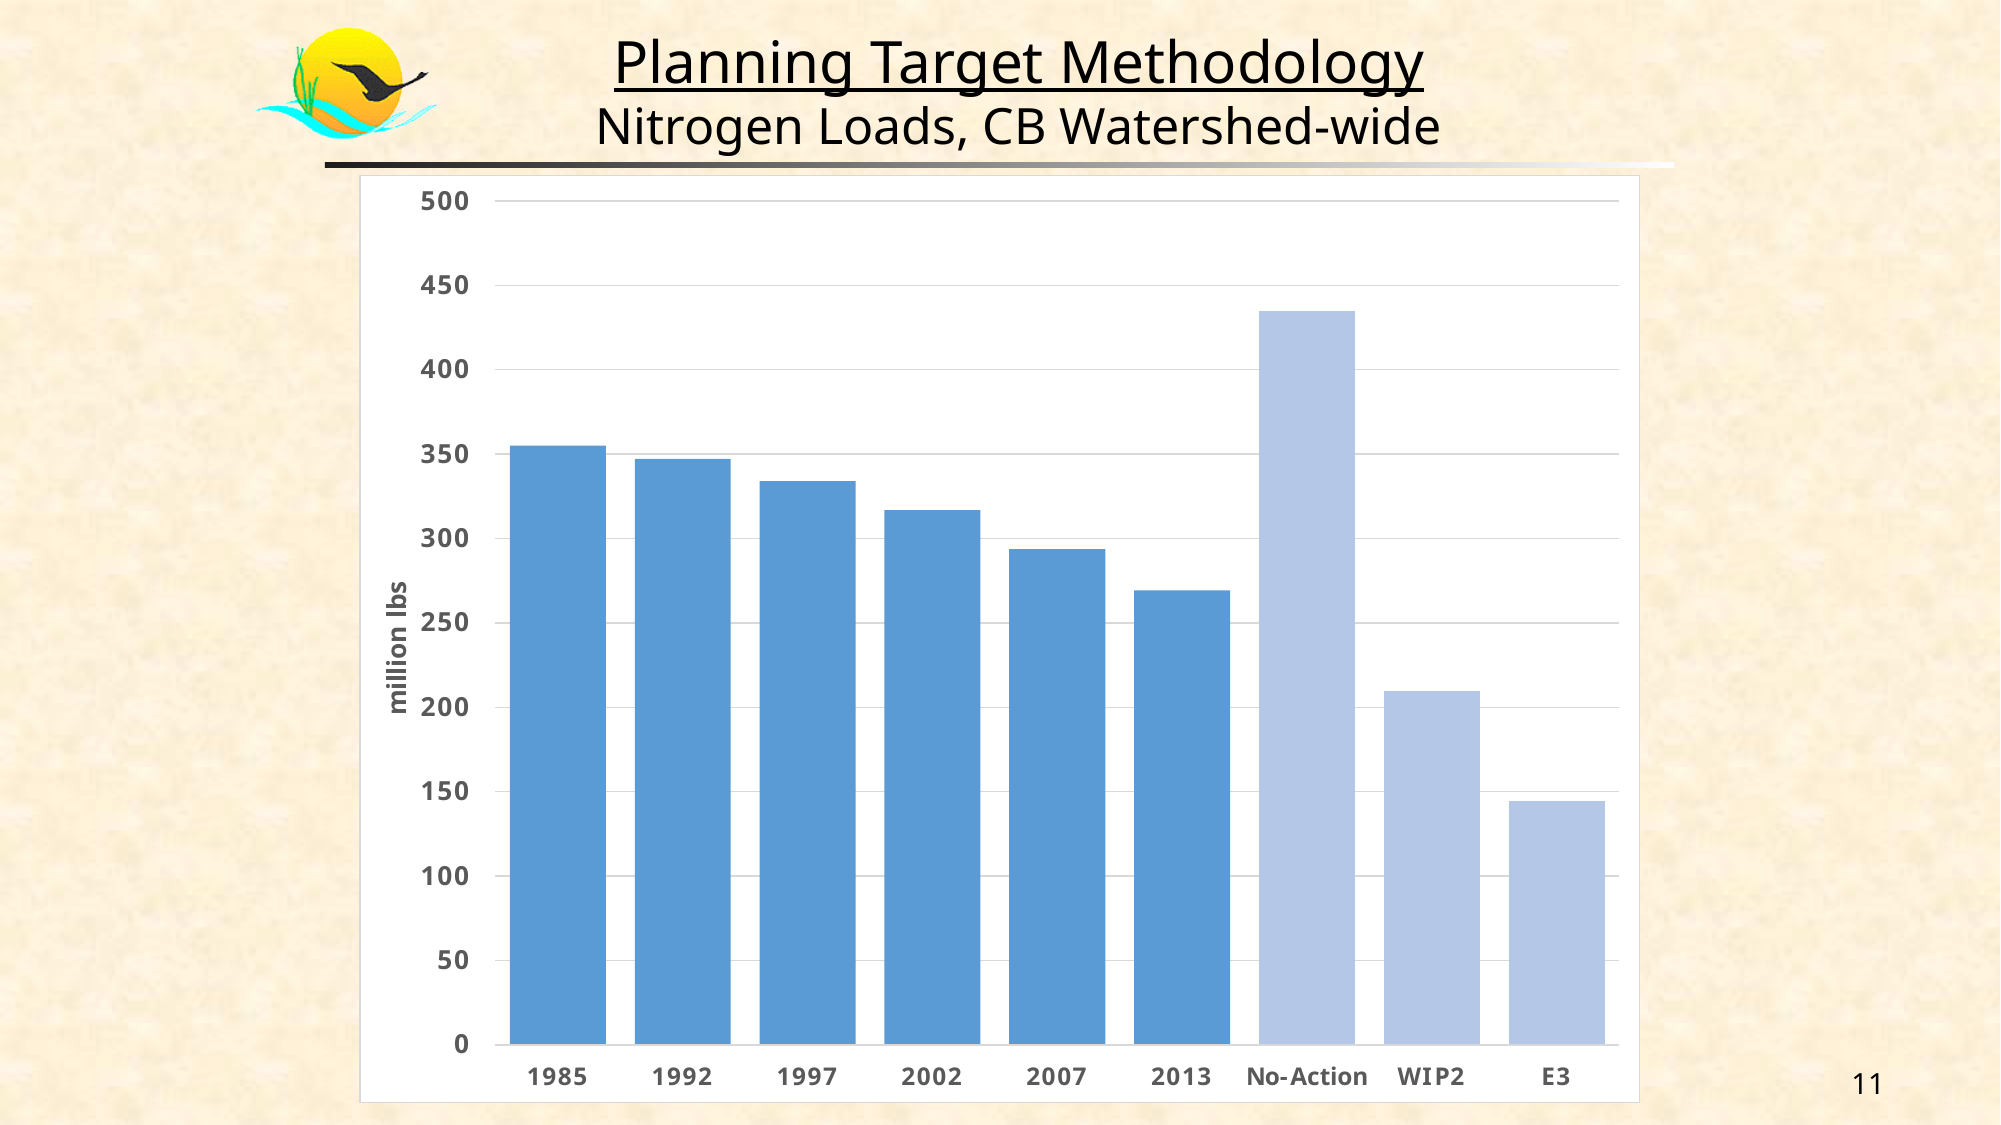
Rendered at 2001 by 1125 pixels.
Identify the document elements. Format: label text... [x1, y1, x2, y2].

slide_number 11 [1638, 1037, 1901, 1113]
text_box [324, 162, 1675, 168]
picture [0, 0, 2001, 1125]
title Planning Target Methodology Nitrogen Loads, CB Watershed-wide [424, 37, 1613, 162]
